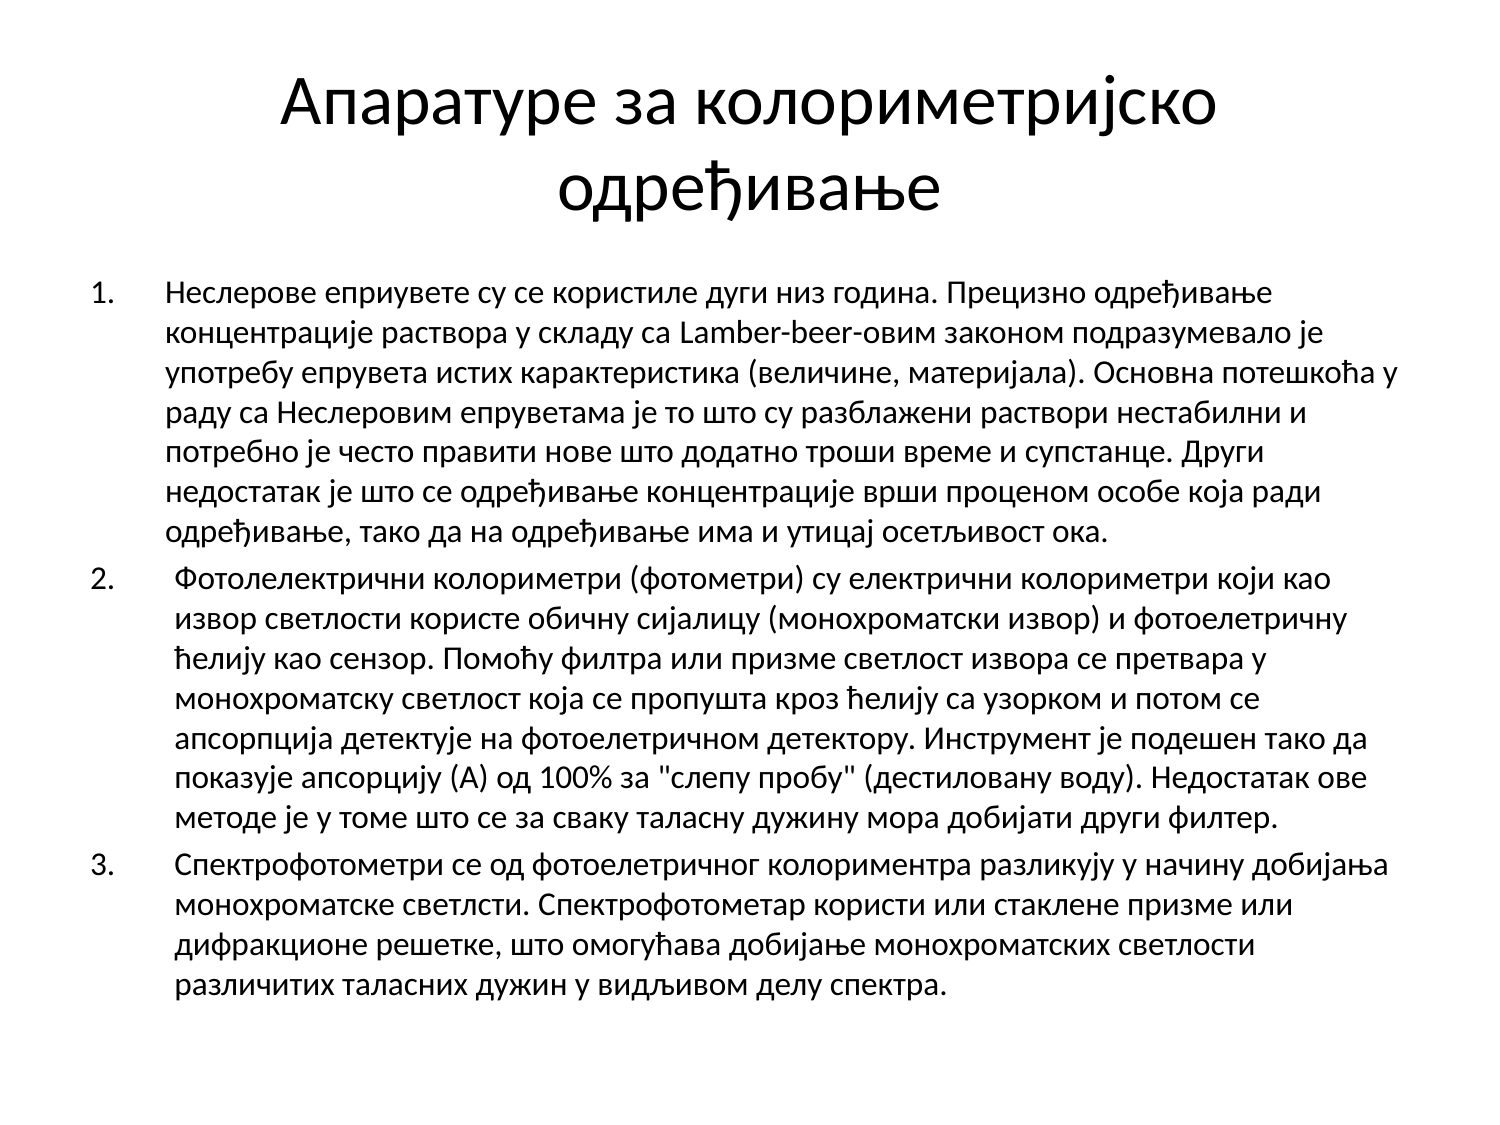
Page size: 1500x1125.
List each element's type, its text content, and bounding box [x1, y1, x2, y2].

list Неслерове еприувете су се користиле дуги низ година. Прецизно одређивање концентрације раствора у складу са Lamber-beer-овим законом подразумевало је употребу епрувета истих карактеристика (величине, материјала). Основна потешкоћа у раду са Неслеровим епруветама је то што су разблажени раствори нестабилни и потребно је често правити нове што додатно троши време и супстанце. Други недостатак је што се одређивање концентрације врши проценом особе која ради одређивање, тако да на одређивање има и утицај осетљивост ока. Фотолелектрични колориметри (фотометри) су електрични колориметри који као извор светлости користе обичну сијалицу (монохроматски извор) и фотоелетричну ћелију као сензор. Помоћу филтра или призме светлост извора се претвара у монохроматску светлост која се пропушта кроз ћелију са узорком и потом се апсорпција детектује на фотоелетричном детектору. Инструмент је подешен тако да показује апсорцију (А) од 100% за "слепу пробу" (дестиловану воду). Недостатак ове методе је у томе што се за сваку таласну дужину мора добијати други филтер. Спектрофотометри се од фотоелетричног колориментра разликују у начину добијања монохроматске светлсти. Спектрофотометар користи или стаклене призме или дифракционе решетке, што омогућава добијање монохроматских светлости различитих таласних дужин у видљивом делу спектра. [75, 262, 1425, 1005]
title Апаратуре за колориметријско одређивање [75, 45, 1425, 233]
